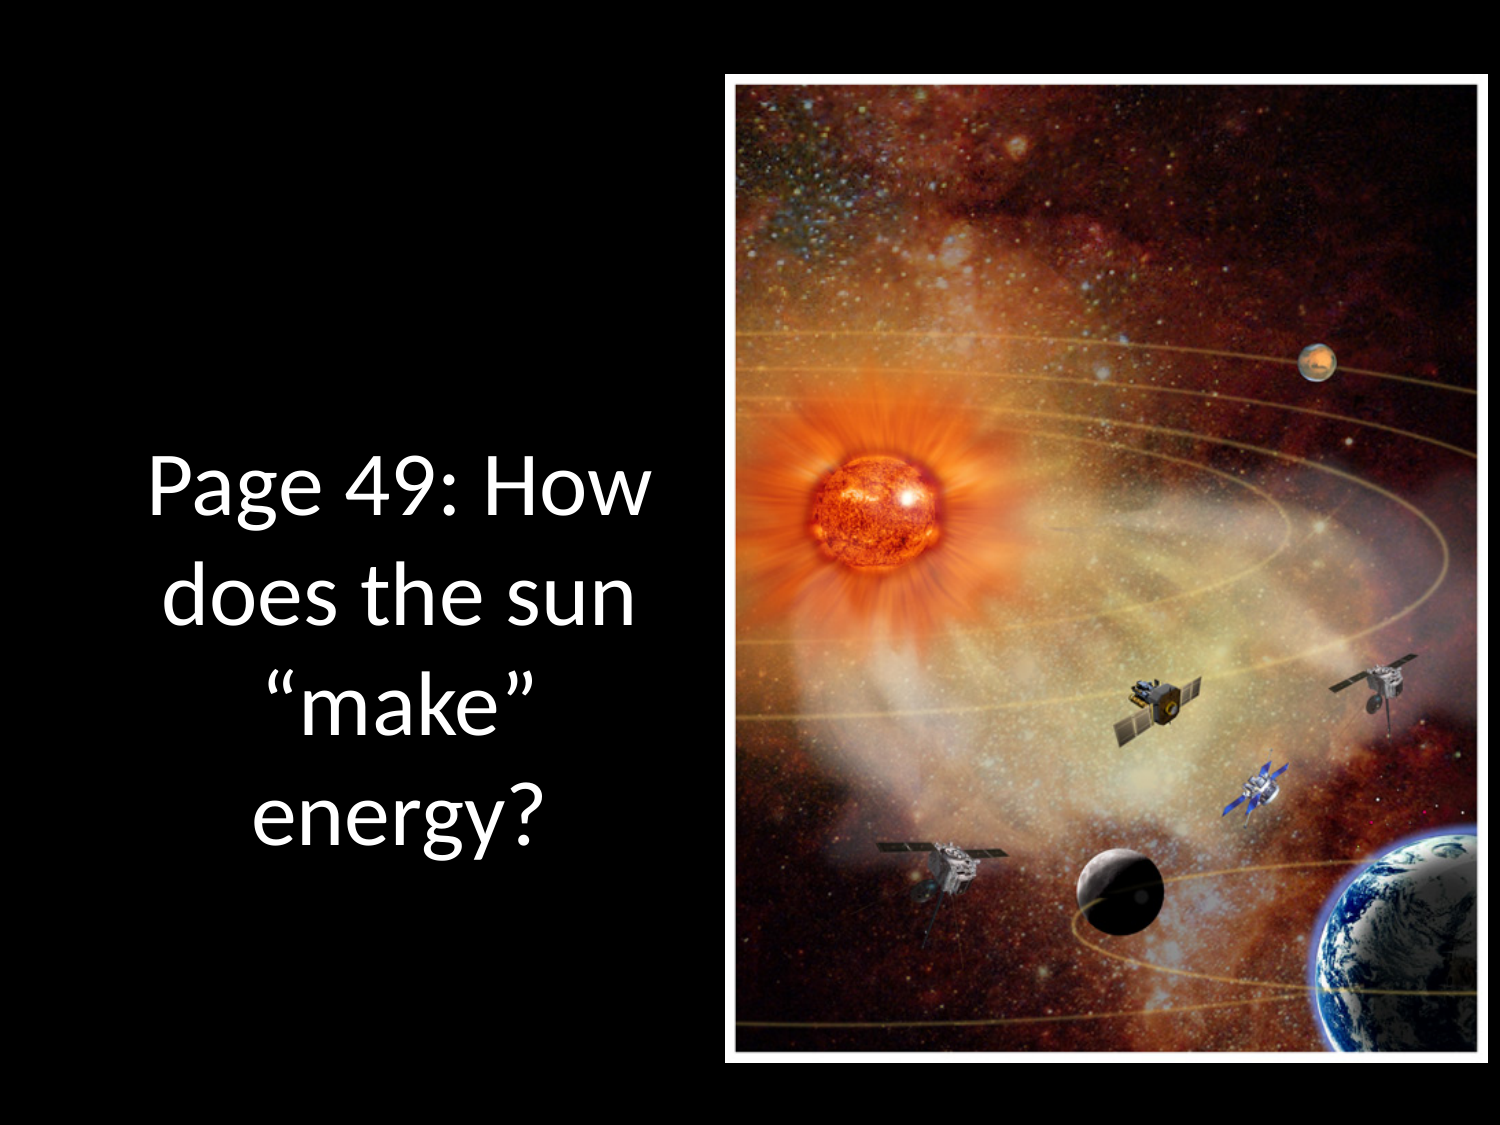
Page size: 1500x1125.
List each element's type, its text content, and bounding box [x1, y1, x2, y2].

picture [725, 74, 1488, 1063]
title Page 49: How does the sun “make” energy? [112, 349, 688, 938]
